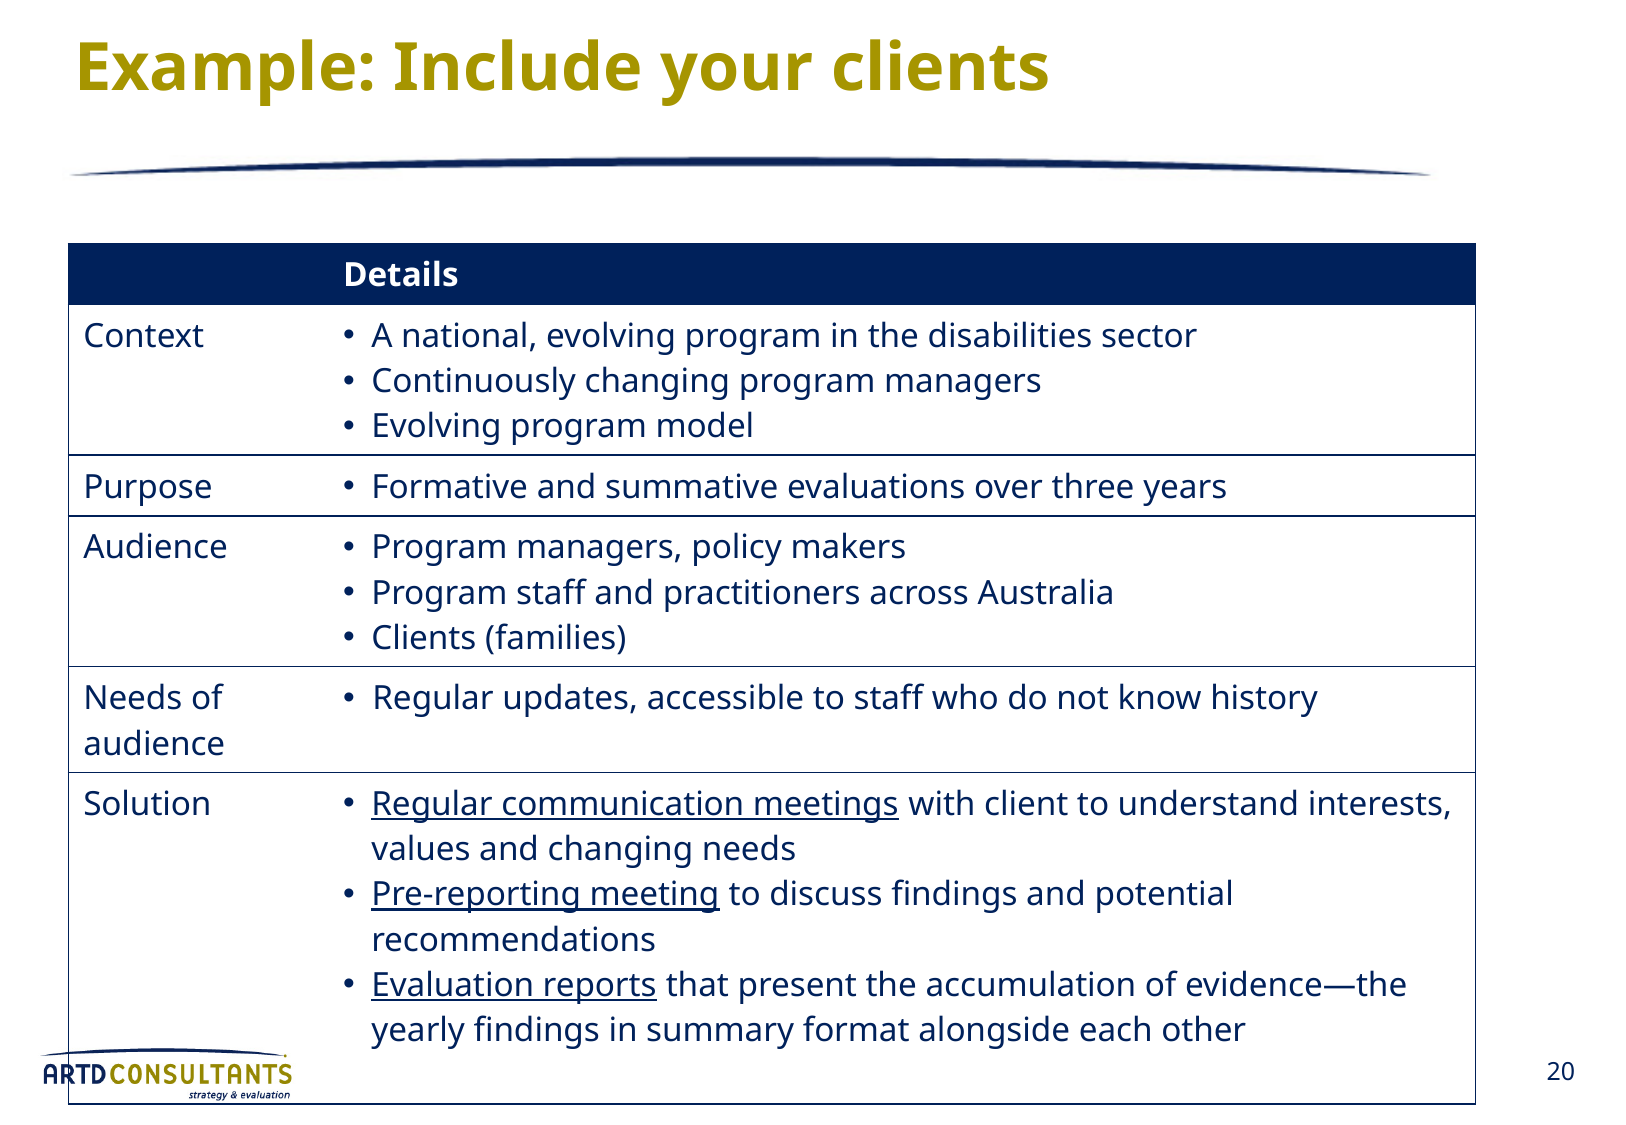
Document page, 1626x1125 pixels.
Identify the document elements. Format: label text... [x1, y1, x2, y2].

picture [27, 1042, 301, 1108]
table_header Details [328, 244, 1475, 304]
table_cell A national, evolving program in the disabilities sector Continuously changing program managers Evolving program model [328, 305, 1475, 454]
table_cell Regular communication meetings with client to understand interests, values and changing needs Pre-reporting meeting to discuss findings and potential recommendations Evaluation reports that present the accumulation of evidence—the yearly findings in summary format alongside each other [328, 773, 1475, 1103]
table_cell Solution [69, 773, 328, 1103]
table_cell Needs of audience [69, 667, 328, 772]
slide_number 20 [1210, 1042, 1591, 1103]
table_cell Audience [69, 517, 328, 666]
table_cell Program managers, policy makers Program staff and practitioners across Australia Clients (families) [328, 517, 1475, 666]
table_header [69, 244, 328, 304]
title Example: Include your clients [73, 23, 1482, 176]
picture [62, 152, 1446, 188]
table_cell Purpose [69, 456, 328, 515]
table_cell Context [69, 305, 328, 454]
table_cell Regular updates, accessible to staff who do not know history [328, 667, 1475, 772]
table_cell Formative and summative evaluations over three years [328, 456, 1475, 515]
